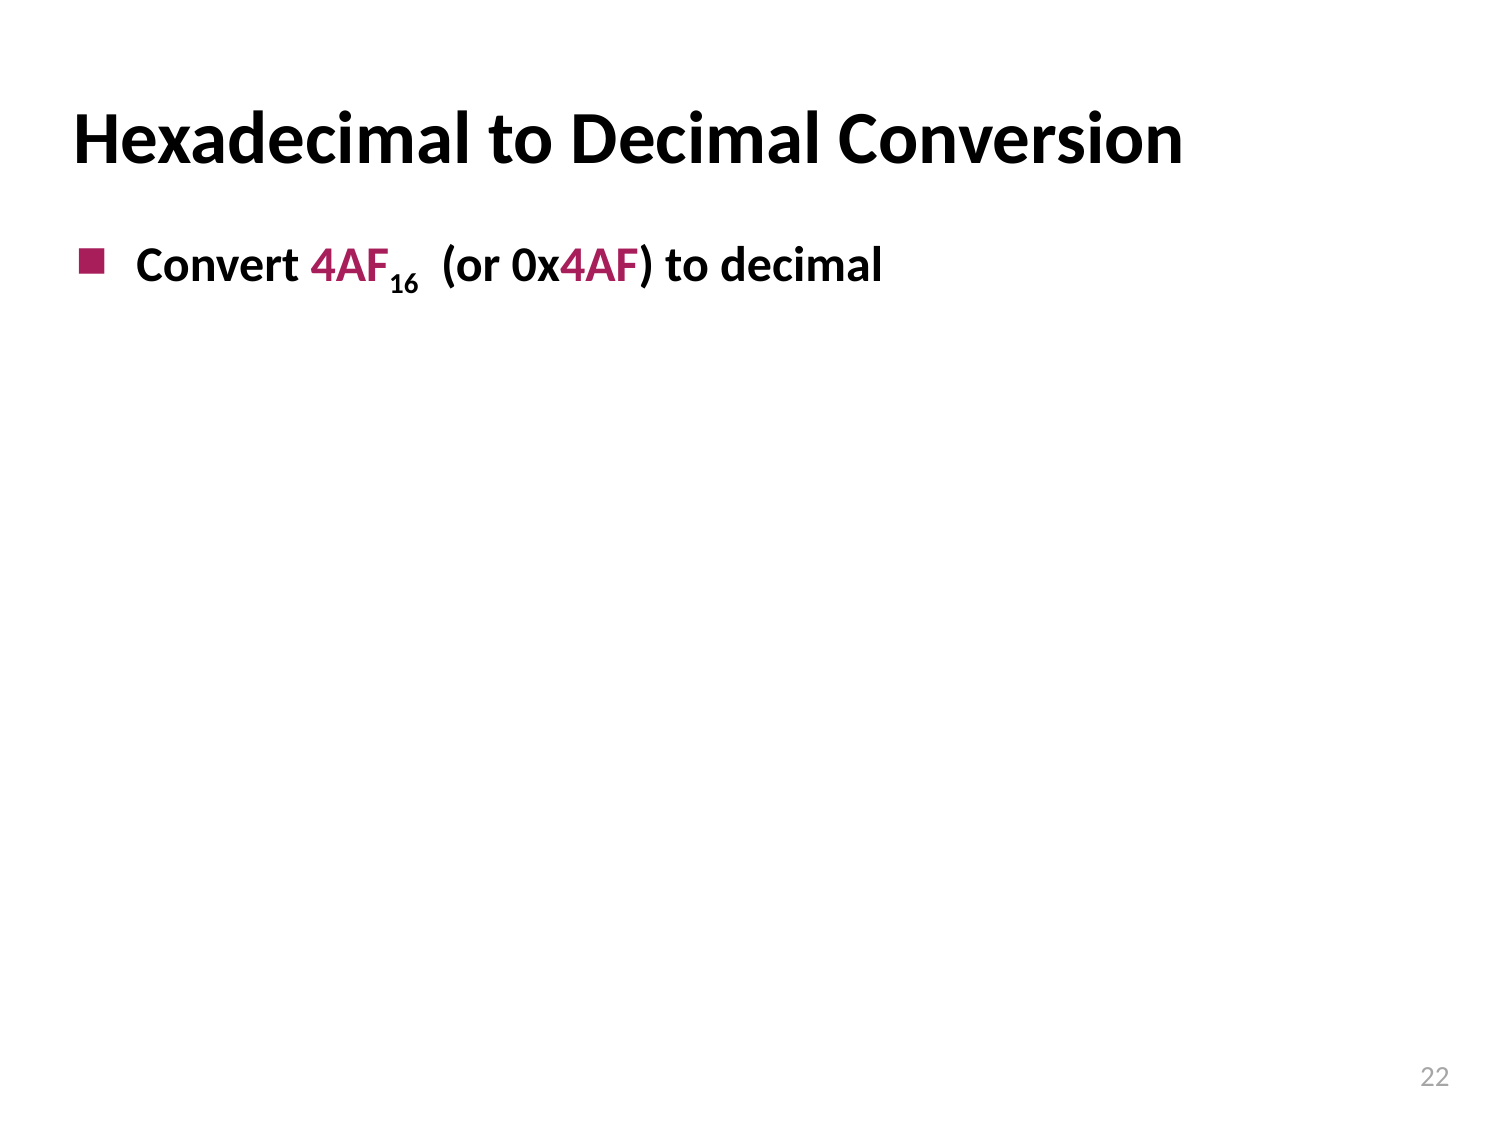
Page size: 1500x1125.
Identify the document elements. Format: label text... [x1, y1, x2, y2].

list Convert 4AF16 (or 0x4AF) to decimal [64, 223, 1361, 1040]
title Hexadecimal to Decimal Conversion [58, 71, 1305, 197]
